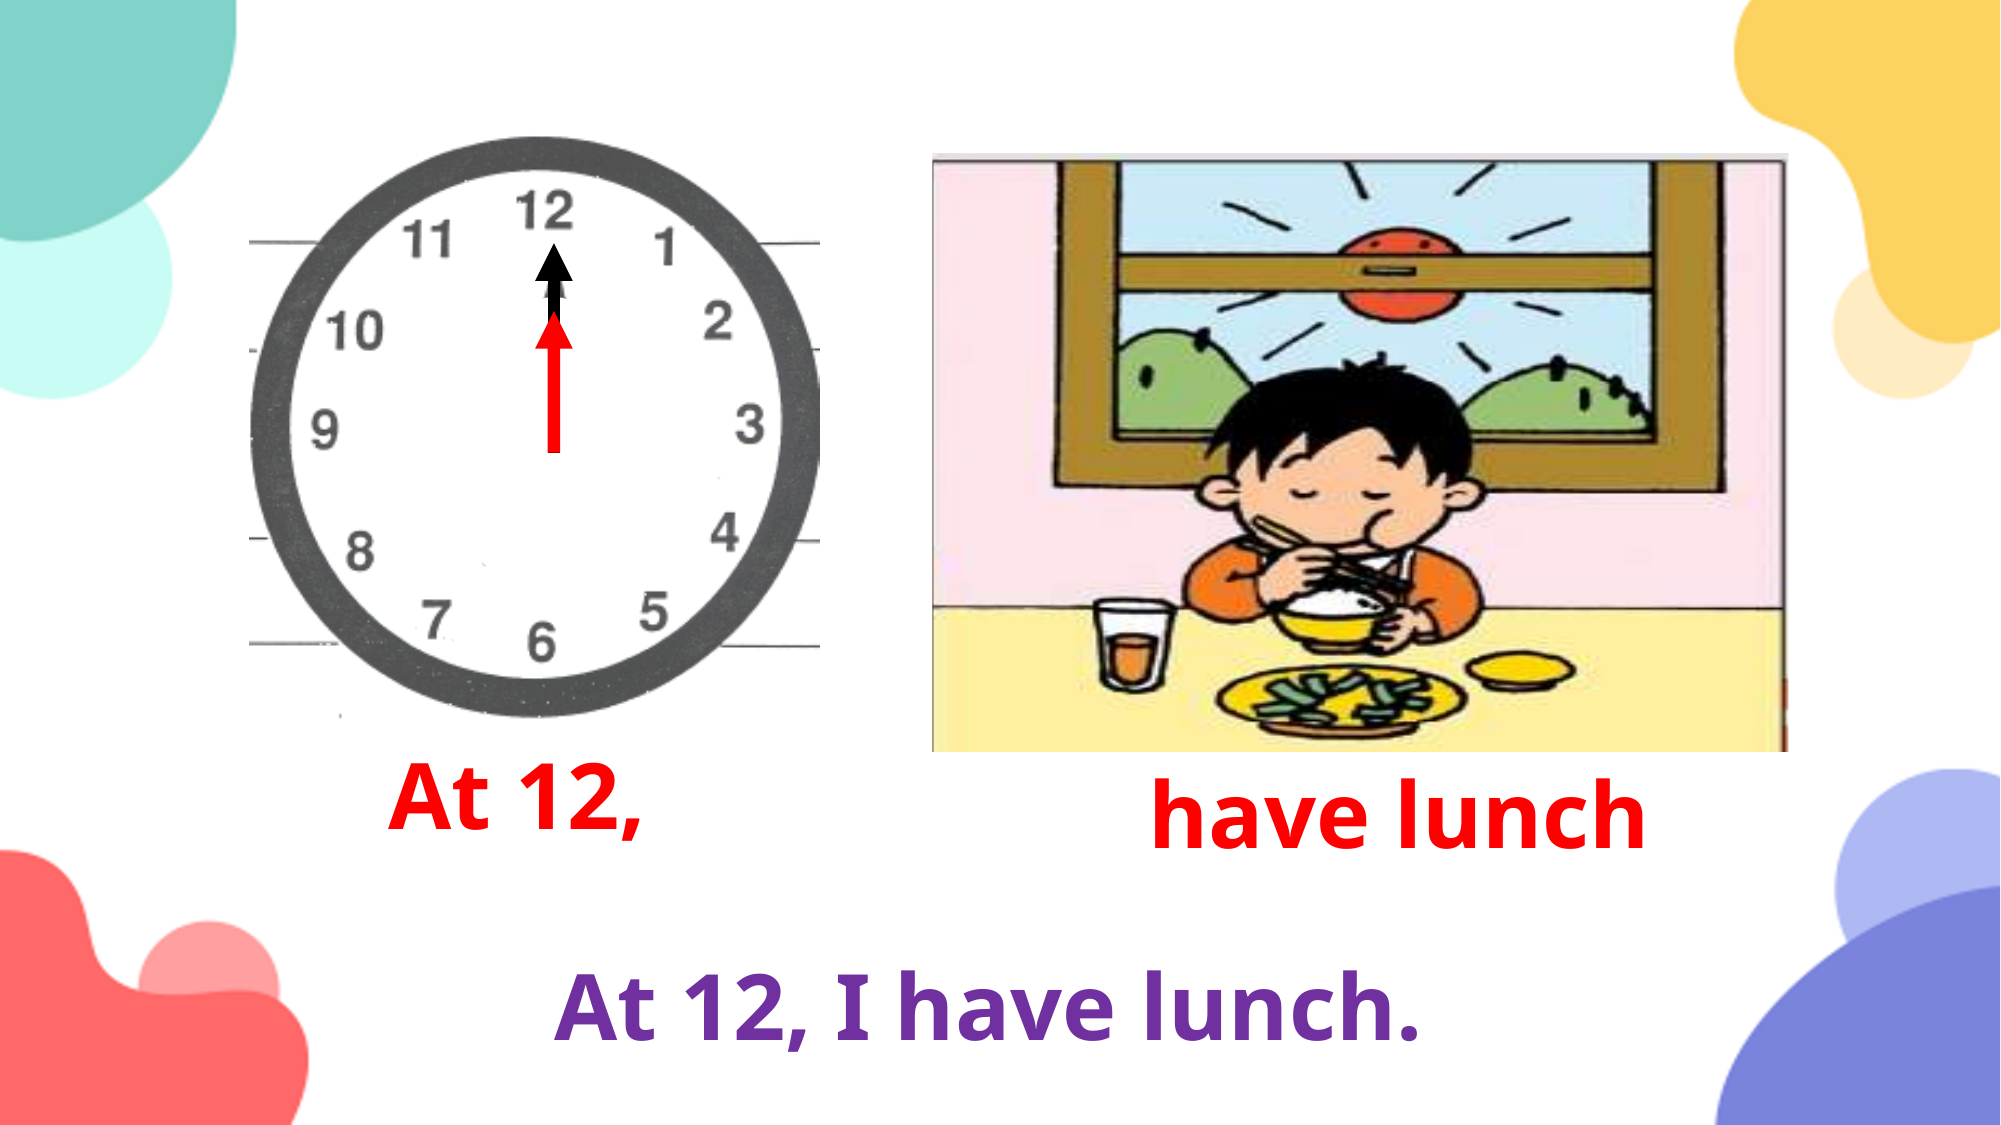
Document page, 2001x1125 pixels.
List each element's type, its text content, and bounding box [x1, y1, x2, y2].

text_box have lunch [1133, 749, 1902, 875]
picture [0, 0, 2001, 1125]
text_box At 12, I have lunch. [539, 940, 1475, 1066]
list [932, 153, 1789, 752]
text_box At 12, [373, 731, 799, 856]
